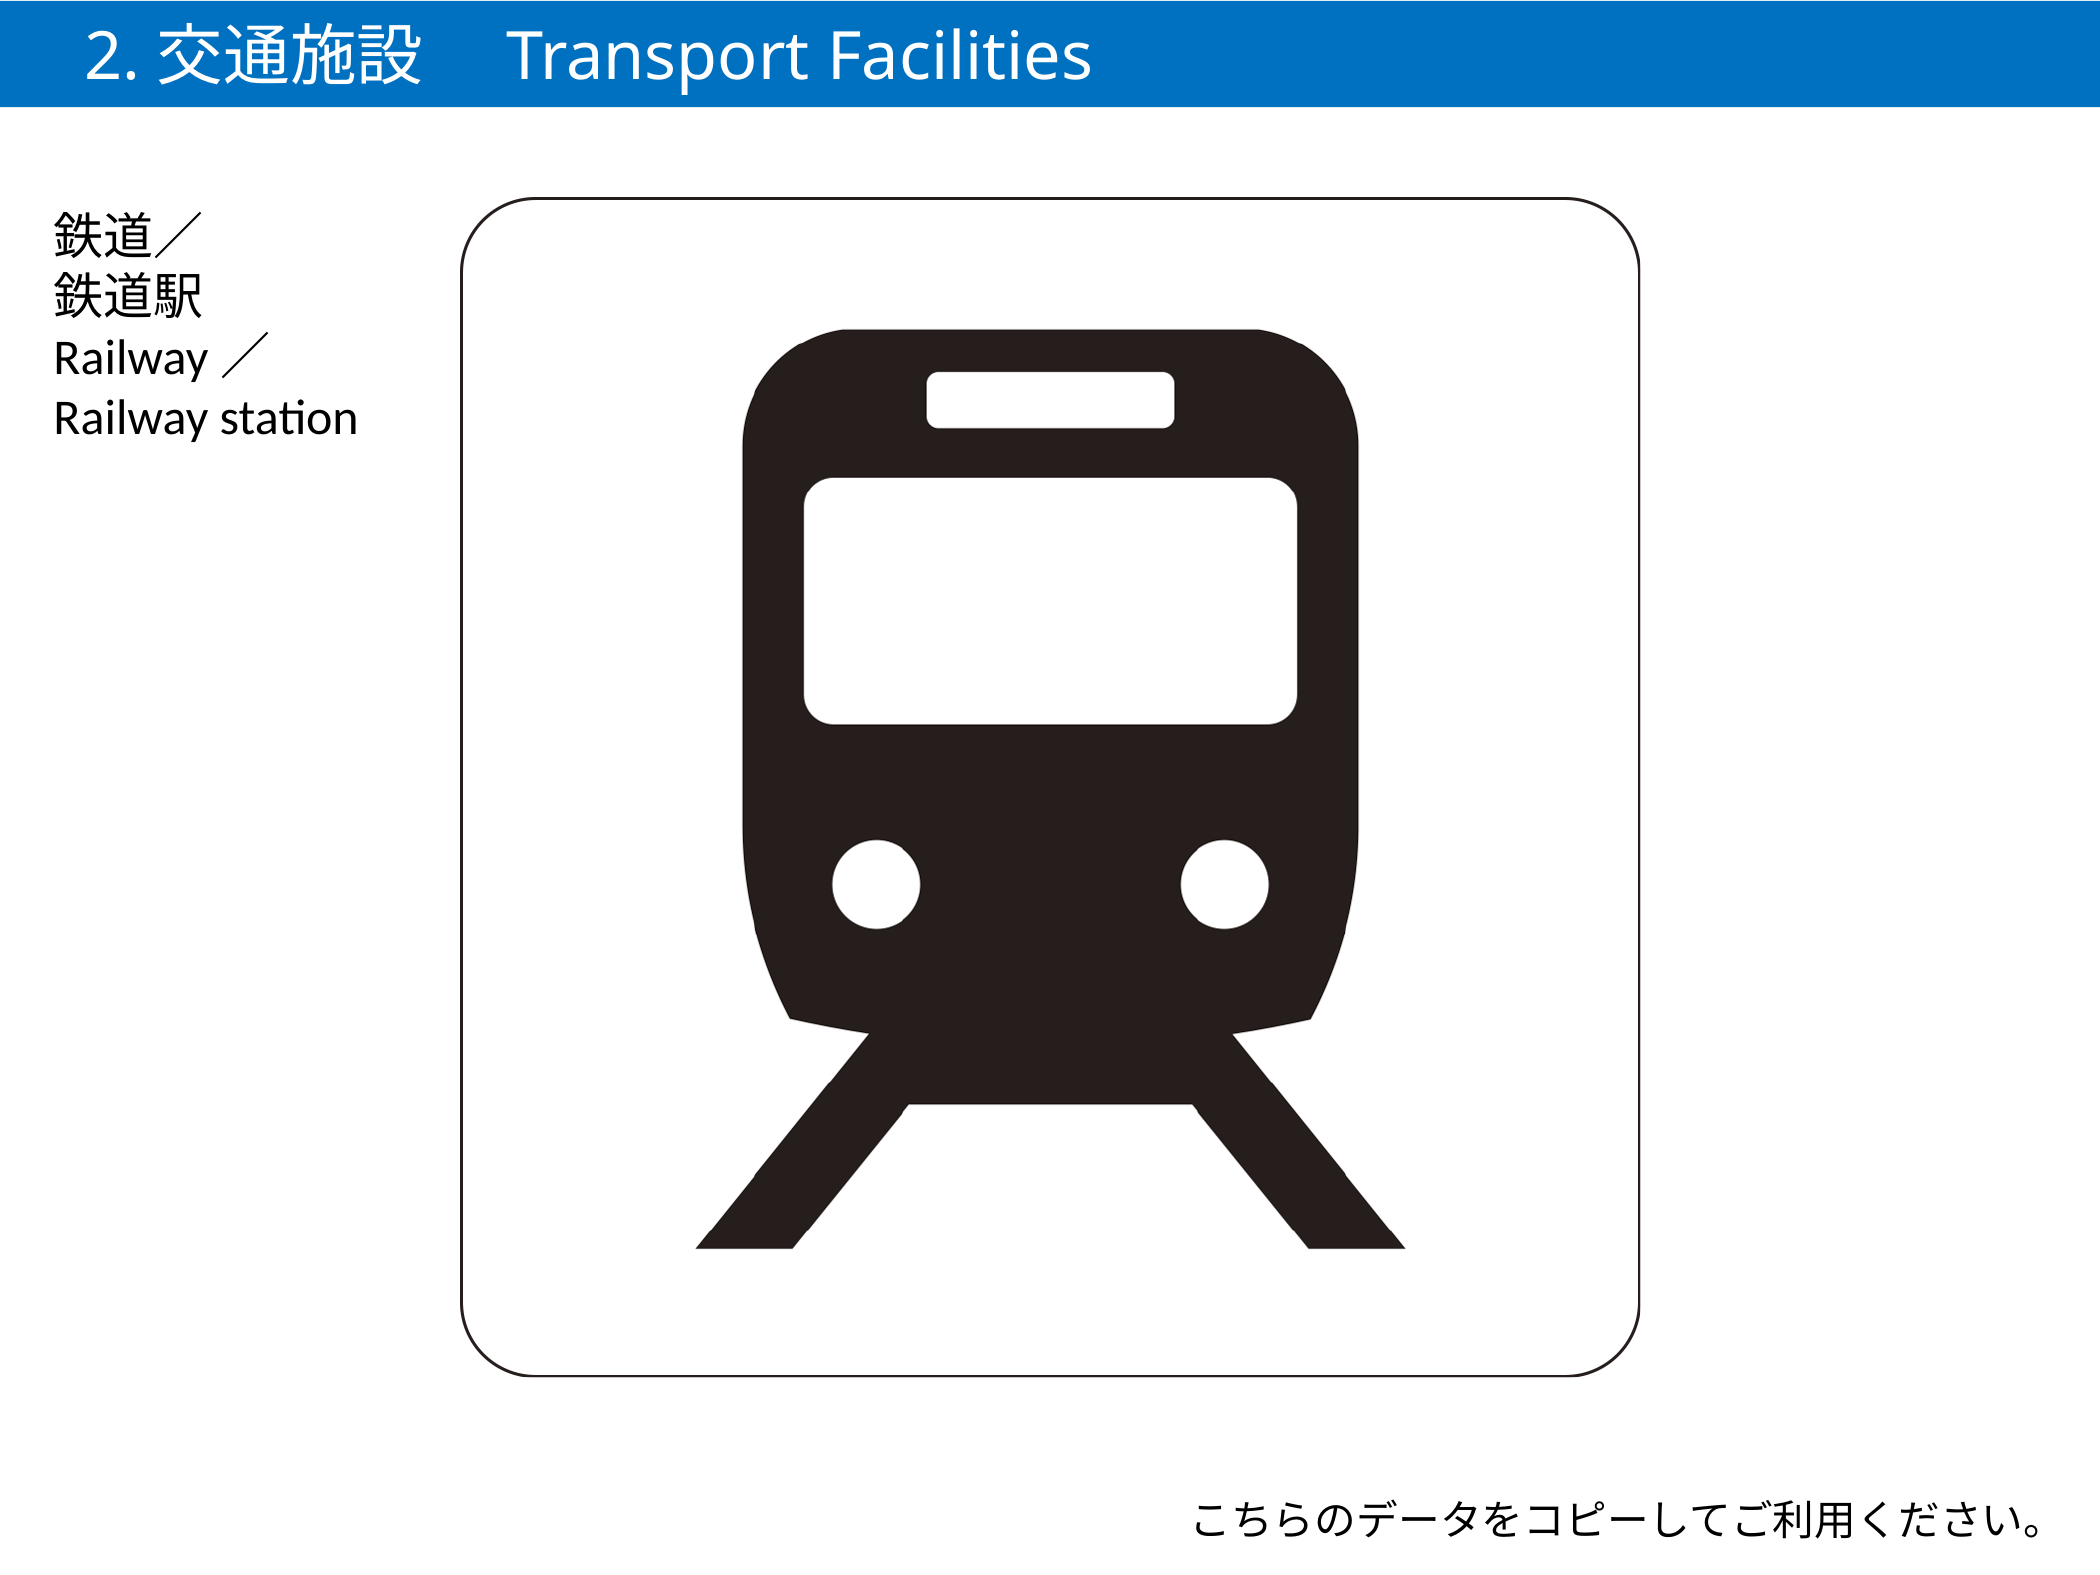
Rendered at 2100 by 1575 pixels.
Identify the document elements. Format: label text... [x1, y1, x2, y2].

picture [459, 196, 1641, 1378]
text_box 鉄道／ 鉄道駅 Railway／ Railway station [38, 196, 374, 452]
text_box [0, 0, 2100, 108]
text_box こちらのデータをコピーしてご利用ください。 [1174, 1486, 2081, 1552]
text_box 2.交通施設 Transport Facilities [69, 5, 1110, 101]
